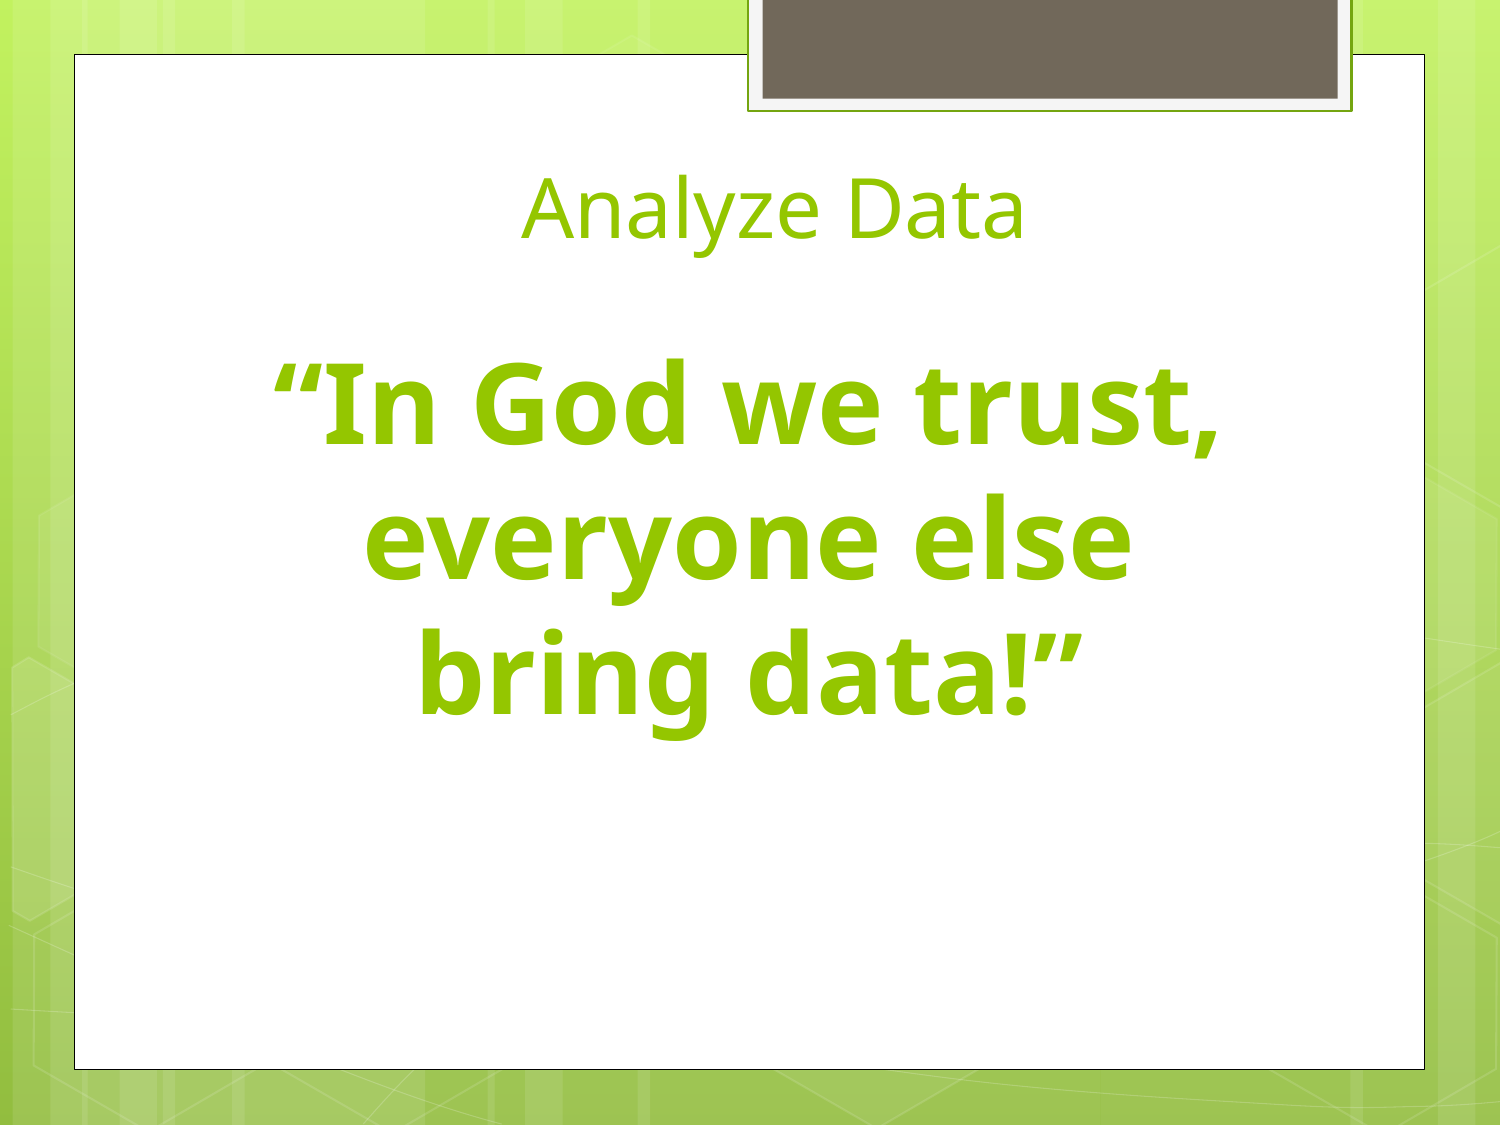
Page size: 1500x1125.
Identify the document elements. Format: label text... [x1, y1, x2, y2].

title Analyze Data [99, 75, 1450, 263]
list “In God we trust, everyone else bring data!” [187, 324, 1300, 901]
